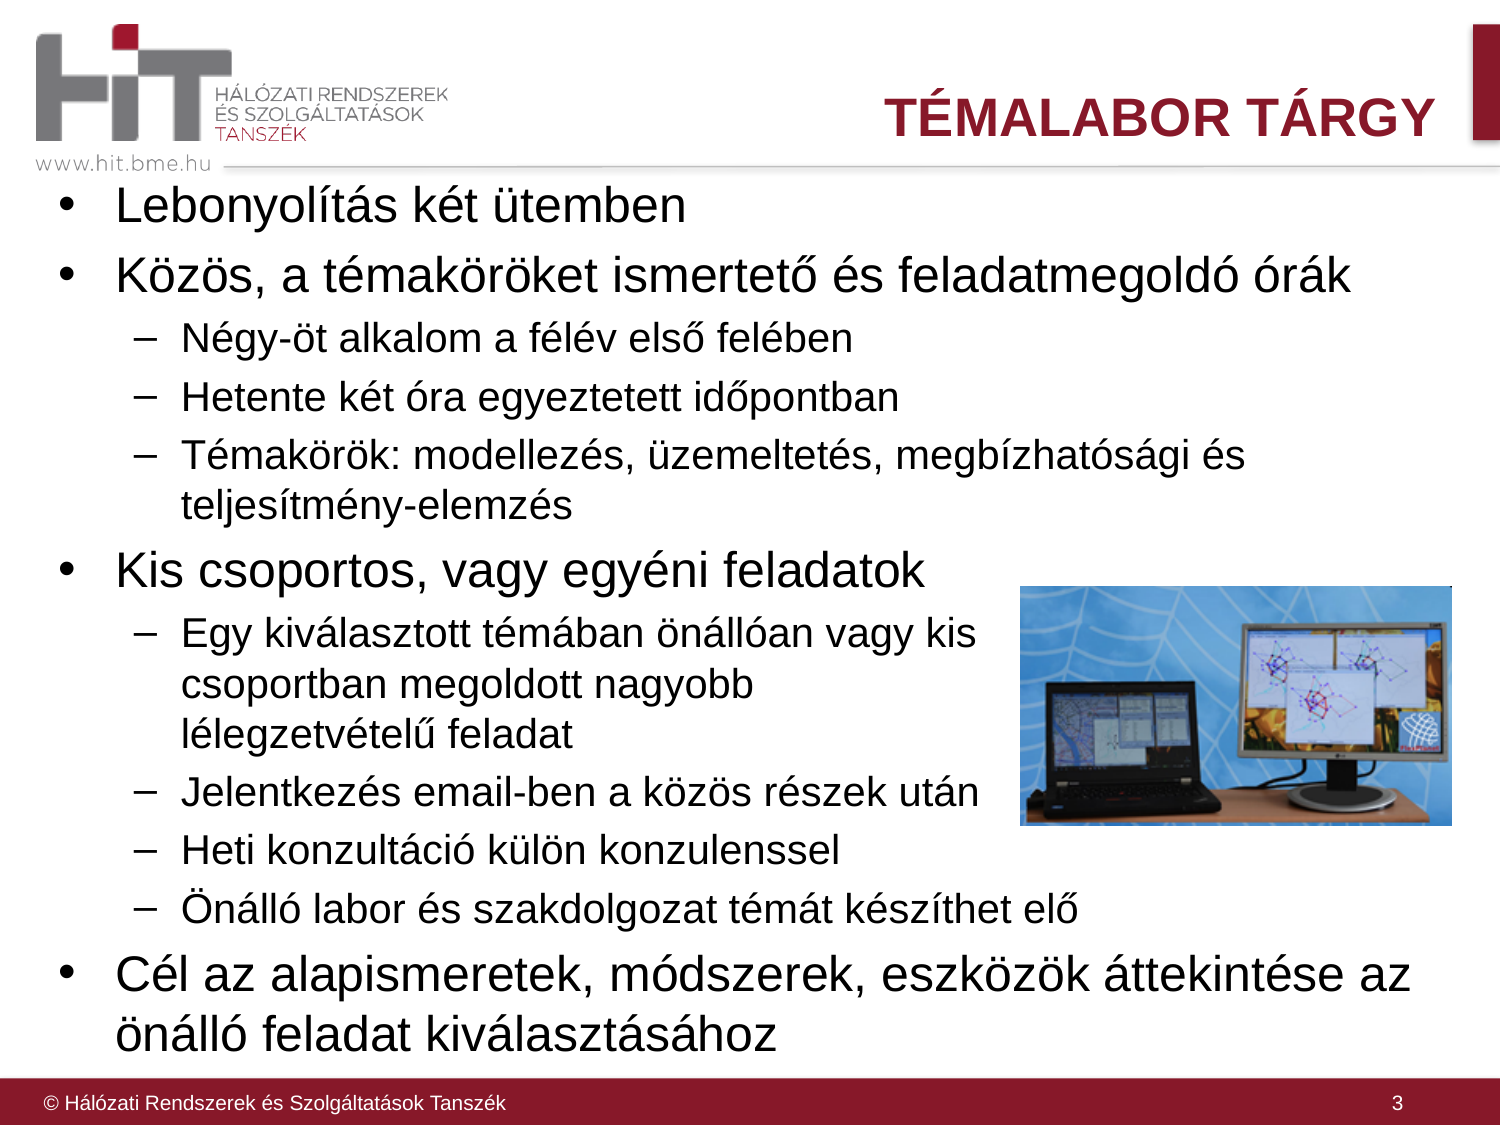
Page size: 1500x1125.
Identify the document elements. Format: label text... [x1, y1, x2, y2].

picture [1020, 586, 1453, 826]
list Lebonyolítás két ütemben Közös, a témaköröket ismertető és feladatmegoldó órák Négy-öt alkalom a félév első felében Hetente két óra egyeztetett időpontban Témakörök: modellezés, üzemeltetés, megbízhatósági és teljesítmény-elemzés Kis csoportos, vagy egyéni feladatok Egy kiválasztott témában önállóan vagy kis csoportban megoldott nagyobb lélegzetvételű feladat Jelentkezés email-ben a közös részek után Heti konzultáció külön konzulenssel Önálló labor és szakdolgozat témát készíthet elő Cél az alapismeretek, módszerek, eszközök áttekintése az önálló feladat kiválasztásához [44, 165, 1452, 1008]
title Témalabor tárgy [502, 15, 1452, 155]
